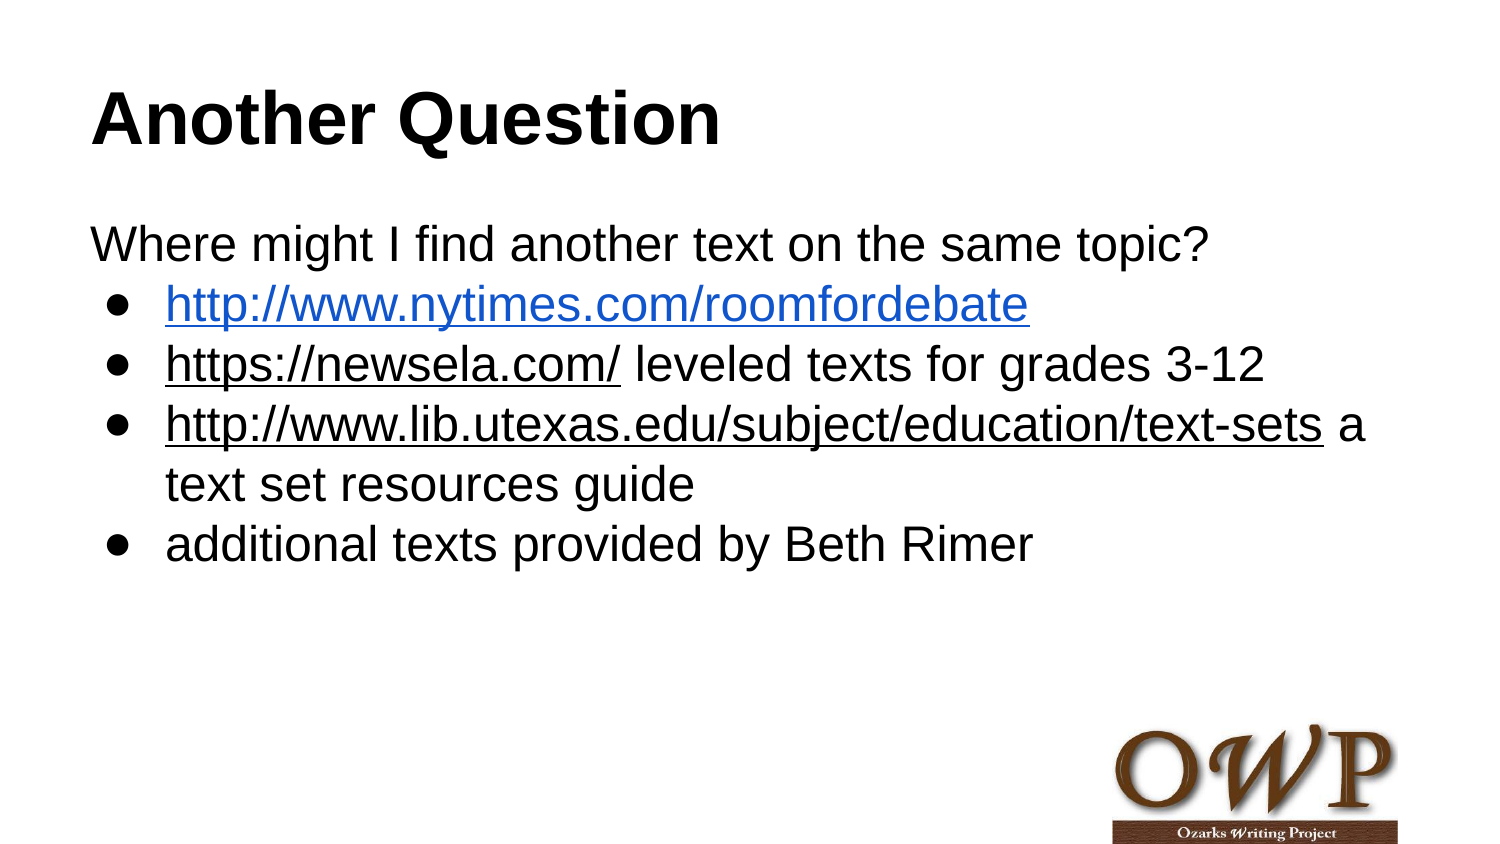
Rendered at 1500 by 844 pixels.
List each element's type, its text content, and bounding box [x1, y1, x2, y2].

list Where might I find another text on the same topic? http://www.nytimes.com/roomfordebate https://newsela.com/ leveled texts for grades 3-12 http://www.lib.utexas.edu/subject/education/text-sets a text set resources guide additional texts provided by Beth Rimer [75, 196, 1425, 808]
title Another Question [75, 33, 1425, 175]
picture [1112, 717, 1399, 844]
